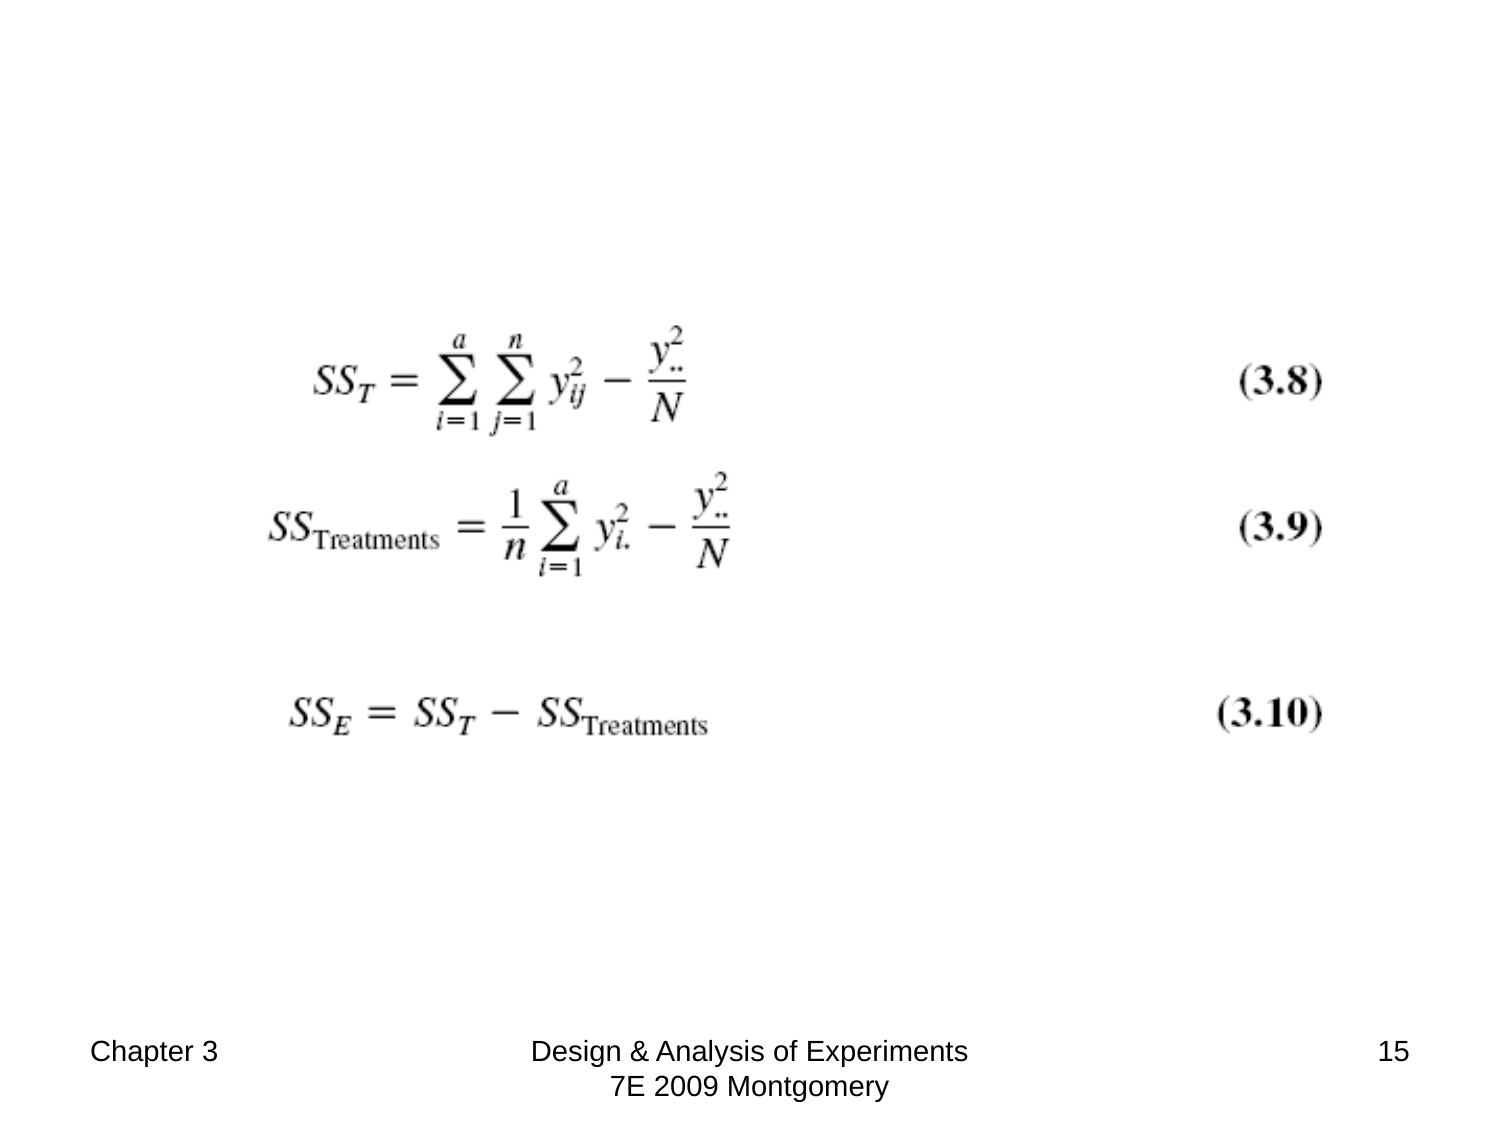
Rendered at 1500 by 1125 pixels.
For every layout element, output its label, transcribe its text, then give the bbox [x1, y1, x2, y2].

footer Design & Analysis of Experiments 7E 2009 Montgomery [512, 1024, 988, 1103]
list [262, 324, 1387, 792]
slide_number Chapter 3 [74, 1024, 426, 1103]
slide_number 15 [1074, 1024, 1426, 1103]
